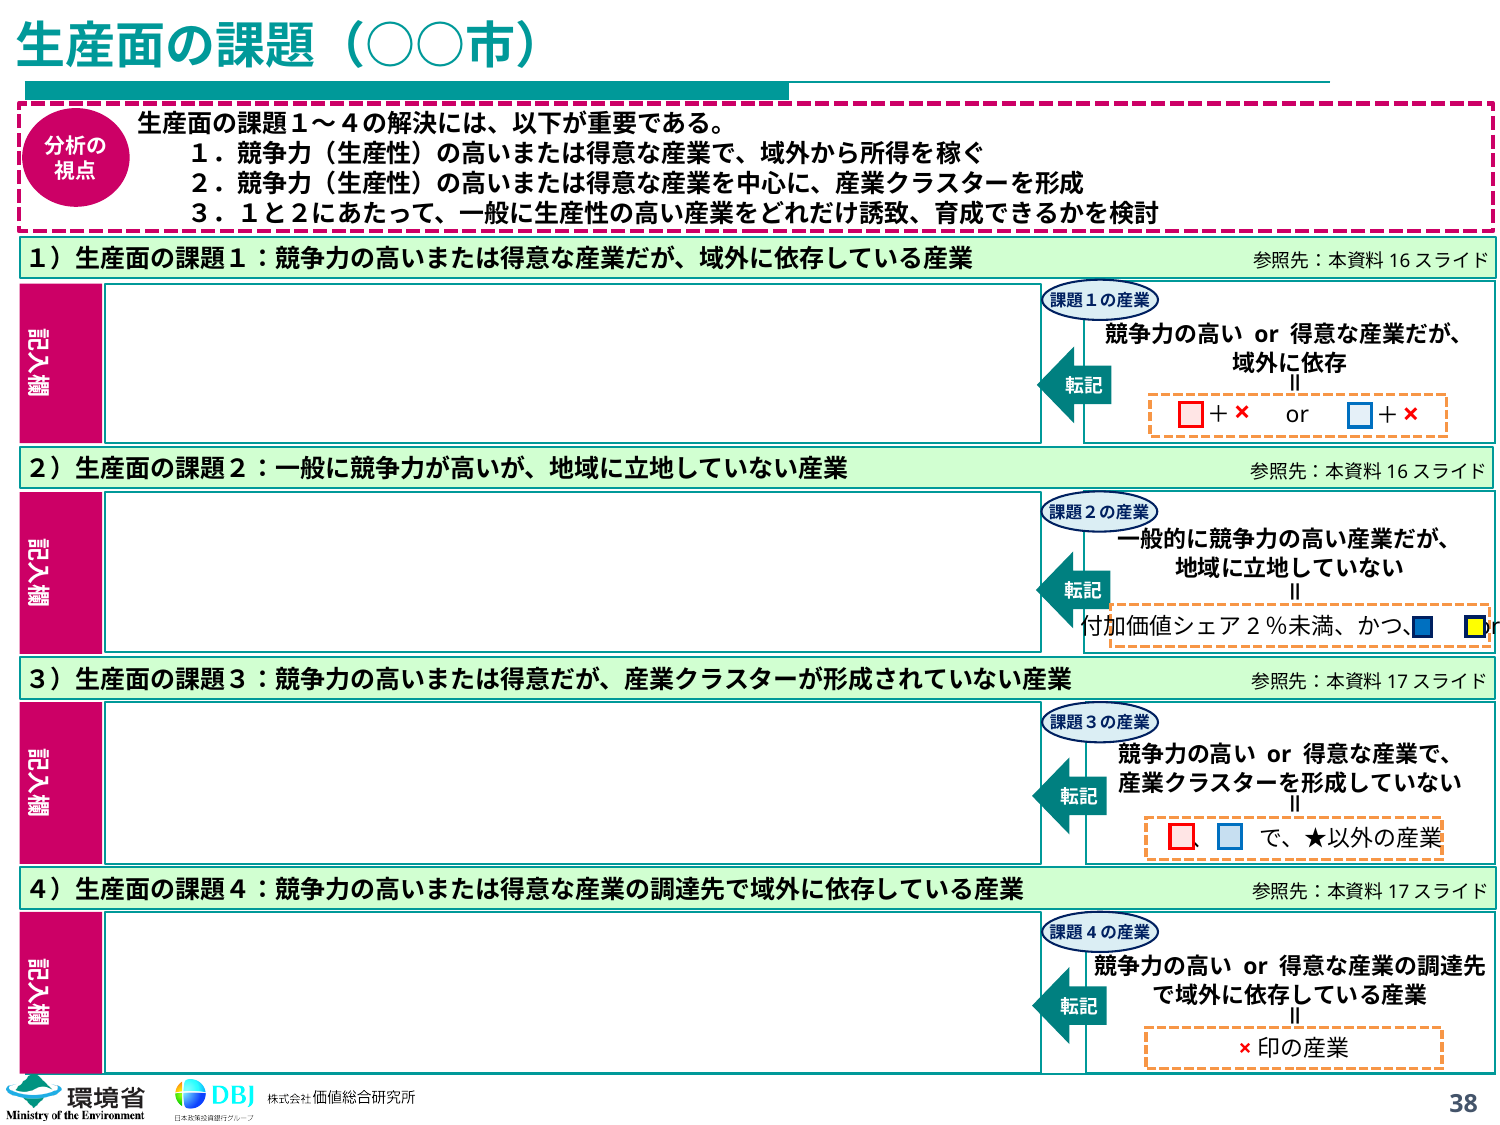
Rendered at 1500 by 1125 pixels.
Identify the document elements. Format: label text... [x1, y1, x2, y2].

text_box [1110, 911, 1495, 950]
text_box 参照先：本資料17スライド [1420, 866, 1495, 908]
picture [171, 1075, 419, 1125]
text_box ＝ [1280, 576, 1308, 604]
text_box １）生産面の課題１：競争力の高いまたは得意な産業だが、域外に依存している産業 [19, 236, 1496, 279]
text_box [1110, 604, 1490, 647]
text_box [1084, 490, 1495, 514]
text_box 分析の 視点 [22, 108, 130, 207]
text_box 生産面の課題１～４の解決には、以下が重要である。 １．競争力（生産性）の高いまたは得意な産業で、域外から所得を稼ぐ ２．競争力（生産性）の高いまたは得意な産業を中心に、産業クラスターを形成 ３．１と２にあたって、一般に生産性の高い産業をどれだけ誘致、育成できるかを検討 [19, 103, 1493, 231]
text_box [1118, 702, 1495, 739]
text_box [1218, 824, 1242, 849]
text_box [105, 283, 1041, 444]
text_box [1127, 281, 1495, 317]
text_box 課題4の産業 [1042, 911, 1159, 952]
text_box 記入欄 [19, 911, 103, 1074]
text_box ＝ [1280, 366, 1308, 394]
text_box 課題３の産業 [1042, 702, 1159, 743]
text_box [1179, 400, 1255, 429]
text_box ＝ [1280, 999, 1308, 1027]
text_box 記入欄 [19, 492, 103, 654]
picture [2, 1071, 148, 1125]
text_box [105, 911, 1041, 1074]
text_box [1036, 346, 1112, 424]
text_box 記入欄 [19, 283, 103, 444]
text_box ×印の産業 [1145, 1027, 1443, 1069]
text_box 参照先：本資料17スライド [1419, 656, 1494, 698]
text_box ＝ [1280, 788, 1308, 817]
text_box [105, 702, 1041, 864]
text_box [1035, 551, 1111, 629]
text_box [1466, 616, 1485, 637]
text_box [1031, 966, 1107, 1045]
text_box 、 で、★以外の産業 [1145, 817, 1443, 860]
slide_number 38 [1431, 1080, 1497, 1122]
text_box [105, 491, 1041, 653]
text_box 参照先：本資料16スライド [1421, 235, 1496, 277]
text_box [1150, 394, 1447, 437]
text_box [1170, 824, 1194, 849]
text_box 課題２の産業 [1041, 491, 1158, 532]
text_box ２）生産面の課題２：一般に競争力が高いが、地域に立地していない産業 [19, 446, 1419, 488]
text_box ４）生産面の課題４：競争力の高いまたは得意な産業の調達先で域外に依存している産業 [19, 867, 1496, 909]
text_box 競争力の高い or 得意な産業で、 産業クラスターを形成していない [1086, 739, 1495, 795]
text_box 付加価値シェア2％未満、かつ、 or [1106, 613, 1487, 640]
text_box 課題１の産業 [1042, 279, 1159, 320]
text_box 記入欄 [19, 702, 103, 864]
text_box [1084, 377, 1495, 443]
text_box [1348, 401, 1424, 429]
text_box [1031, 757, 1107, 835]
text_box 参照先：本資料16スライド [1419, 446, 1494, 488]
text_box [1086, 795, 1495, 864]
text_box [1413, 617, 1432, 637]
title 生産面の課題（○○市） [0, 0, 1500, 82]
text_box ３）生産面の課題３：競争力の高いまたは得意だが、産業クラスターが形成されていない産業 [19, 657, 1495, 699]
text_box [1084, 589, 1495, 653]
text_box 競争力の高い or 得意な産業の調達先 で域外に依存している産業 [1086, 950, 1495, 1007]
text_box 競争力の高い or 得意な産業だが、 域外に依存 [1084, 317, 1495, 377]
text_box [1086, 1007, 1495, 1074]
text_box 一般的に競争力の高い産業だが、 地域に立地していない [1084, 514, 1495, 589]
